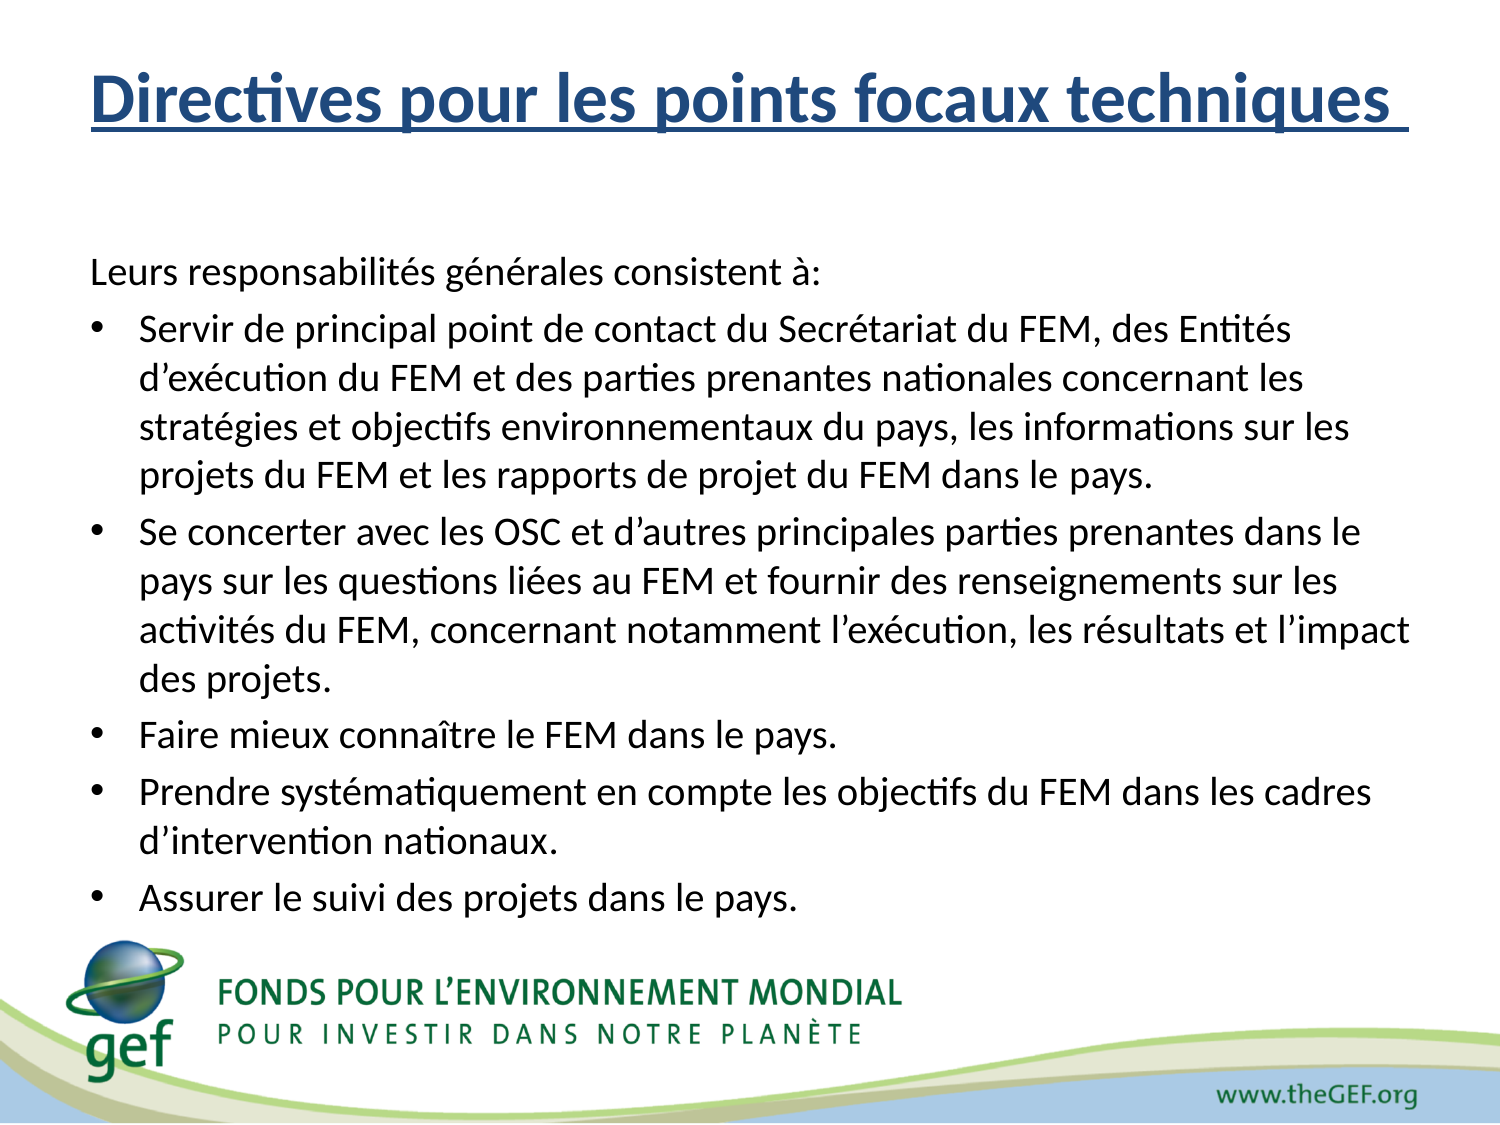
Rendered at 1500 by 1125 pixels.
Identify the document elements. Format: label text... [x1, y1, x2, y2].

picture [0, 912, 1500, 1125]
title Directives pour les points focaux techniques [74, 0, 1426, 188]
list Leurs responsabilités générales consistent à: Servir de principal point de contact du Secrétariat du FEM, des Entités d’exécution du FEM et des parties prenantes nationales concernant les stratégies et objectifs environnementaux du pays, les informations sur les projets du FEM et les rapports de projet du FEM dans le pays. Se concerter avec les OSC et d’autres principales parties prenantes dans le pays sur les questions liées au FEM et fournir des renseignements sur les activités du FEM, concernant notamment l’exécution, les résultats et l’impact des projets. Faire mieux connaître le FEM dans le pays. Prendre systématiquement en compte les objectifs du FEM dans les cadres d’intervention nationaux. Assurer le suivi des projets dans le pays. [74, 237, 1451, 938]
